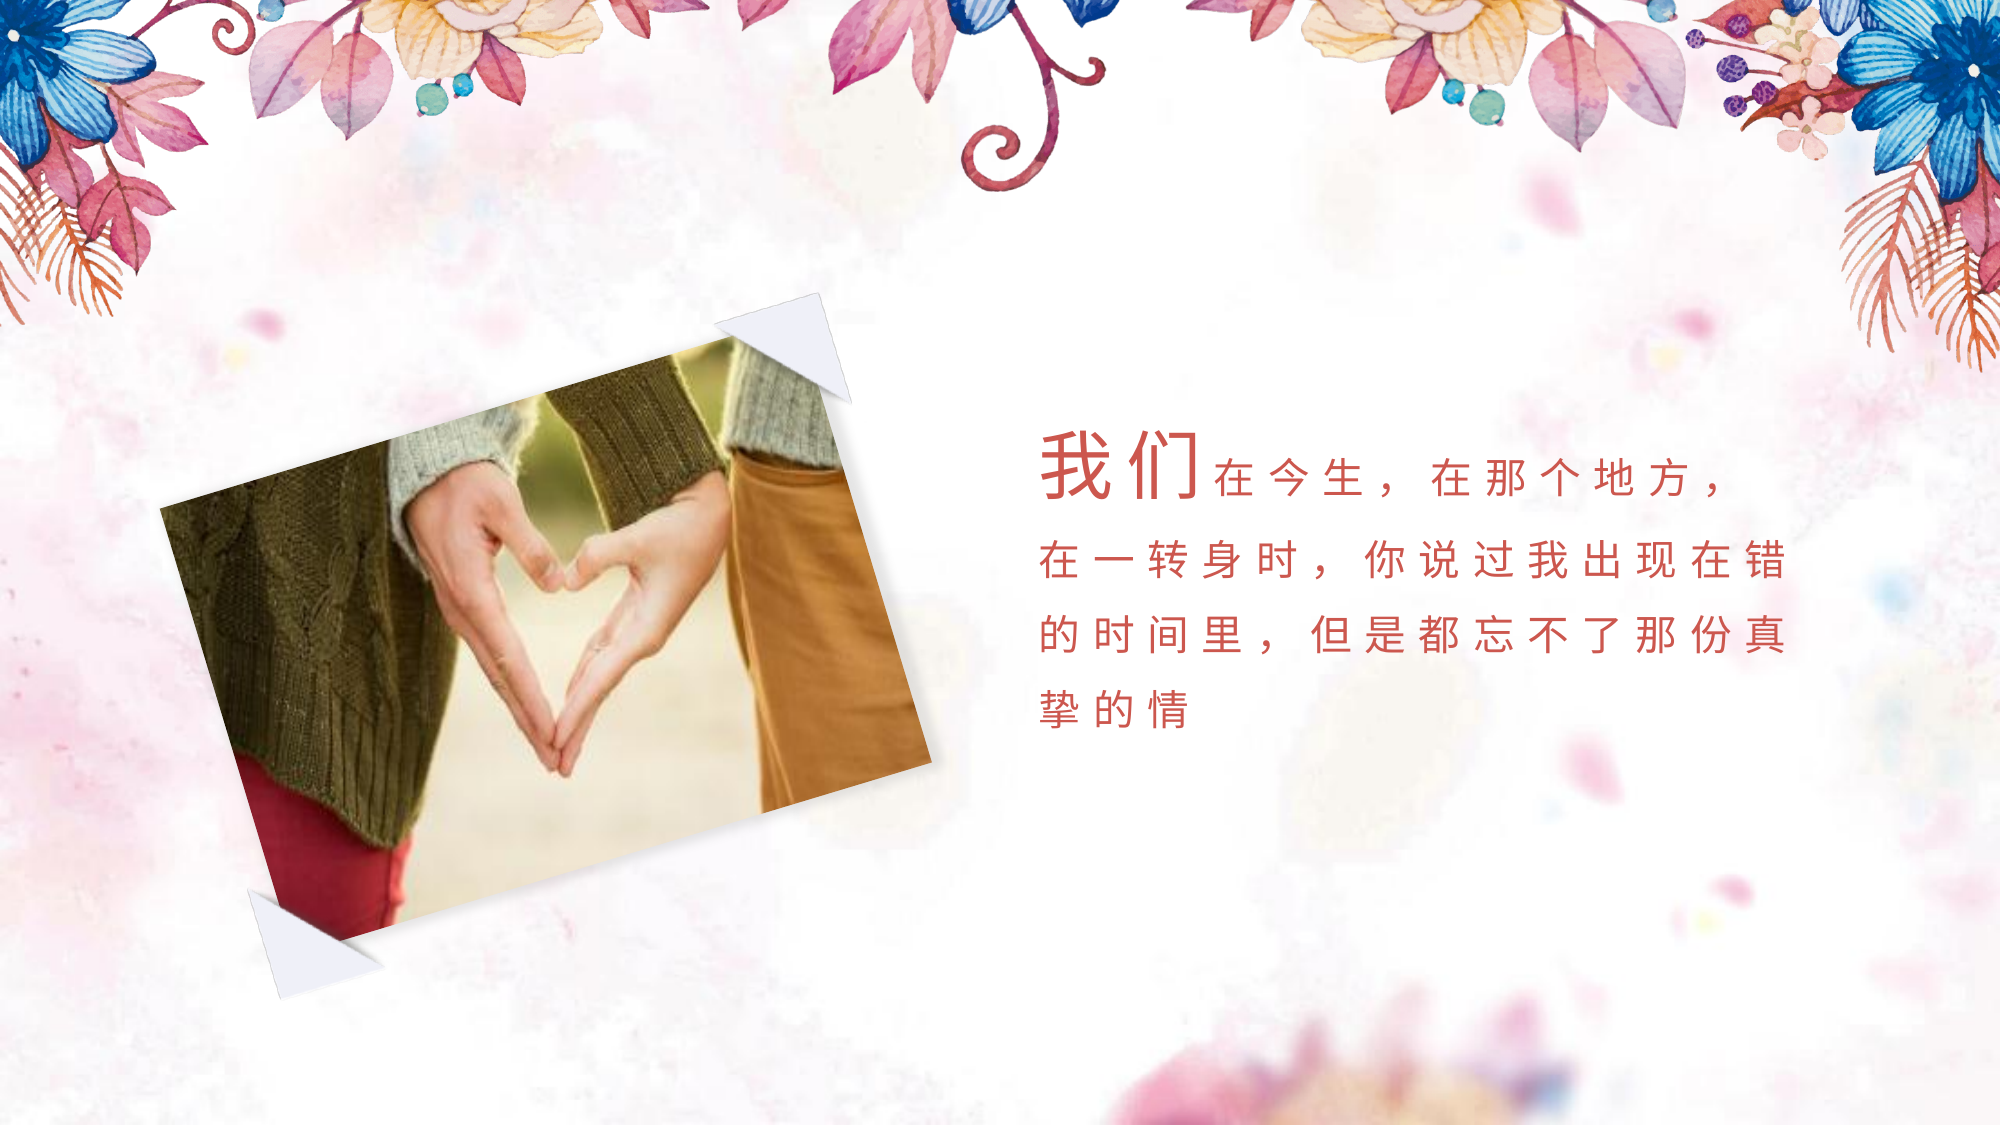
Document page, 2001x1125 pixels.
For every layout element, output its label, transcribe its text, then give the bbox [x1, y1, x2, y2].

text_box 我们在今生，在那个地方，在一转身时，你说过我出现在错的时间里，但是都忘不了那份真挚的情 [1024, 366, 1822, 741]
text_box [178, 378, 921, 913]
picture [0, 0, 2000, 1125]
